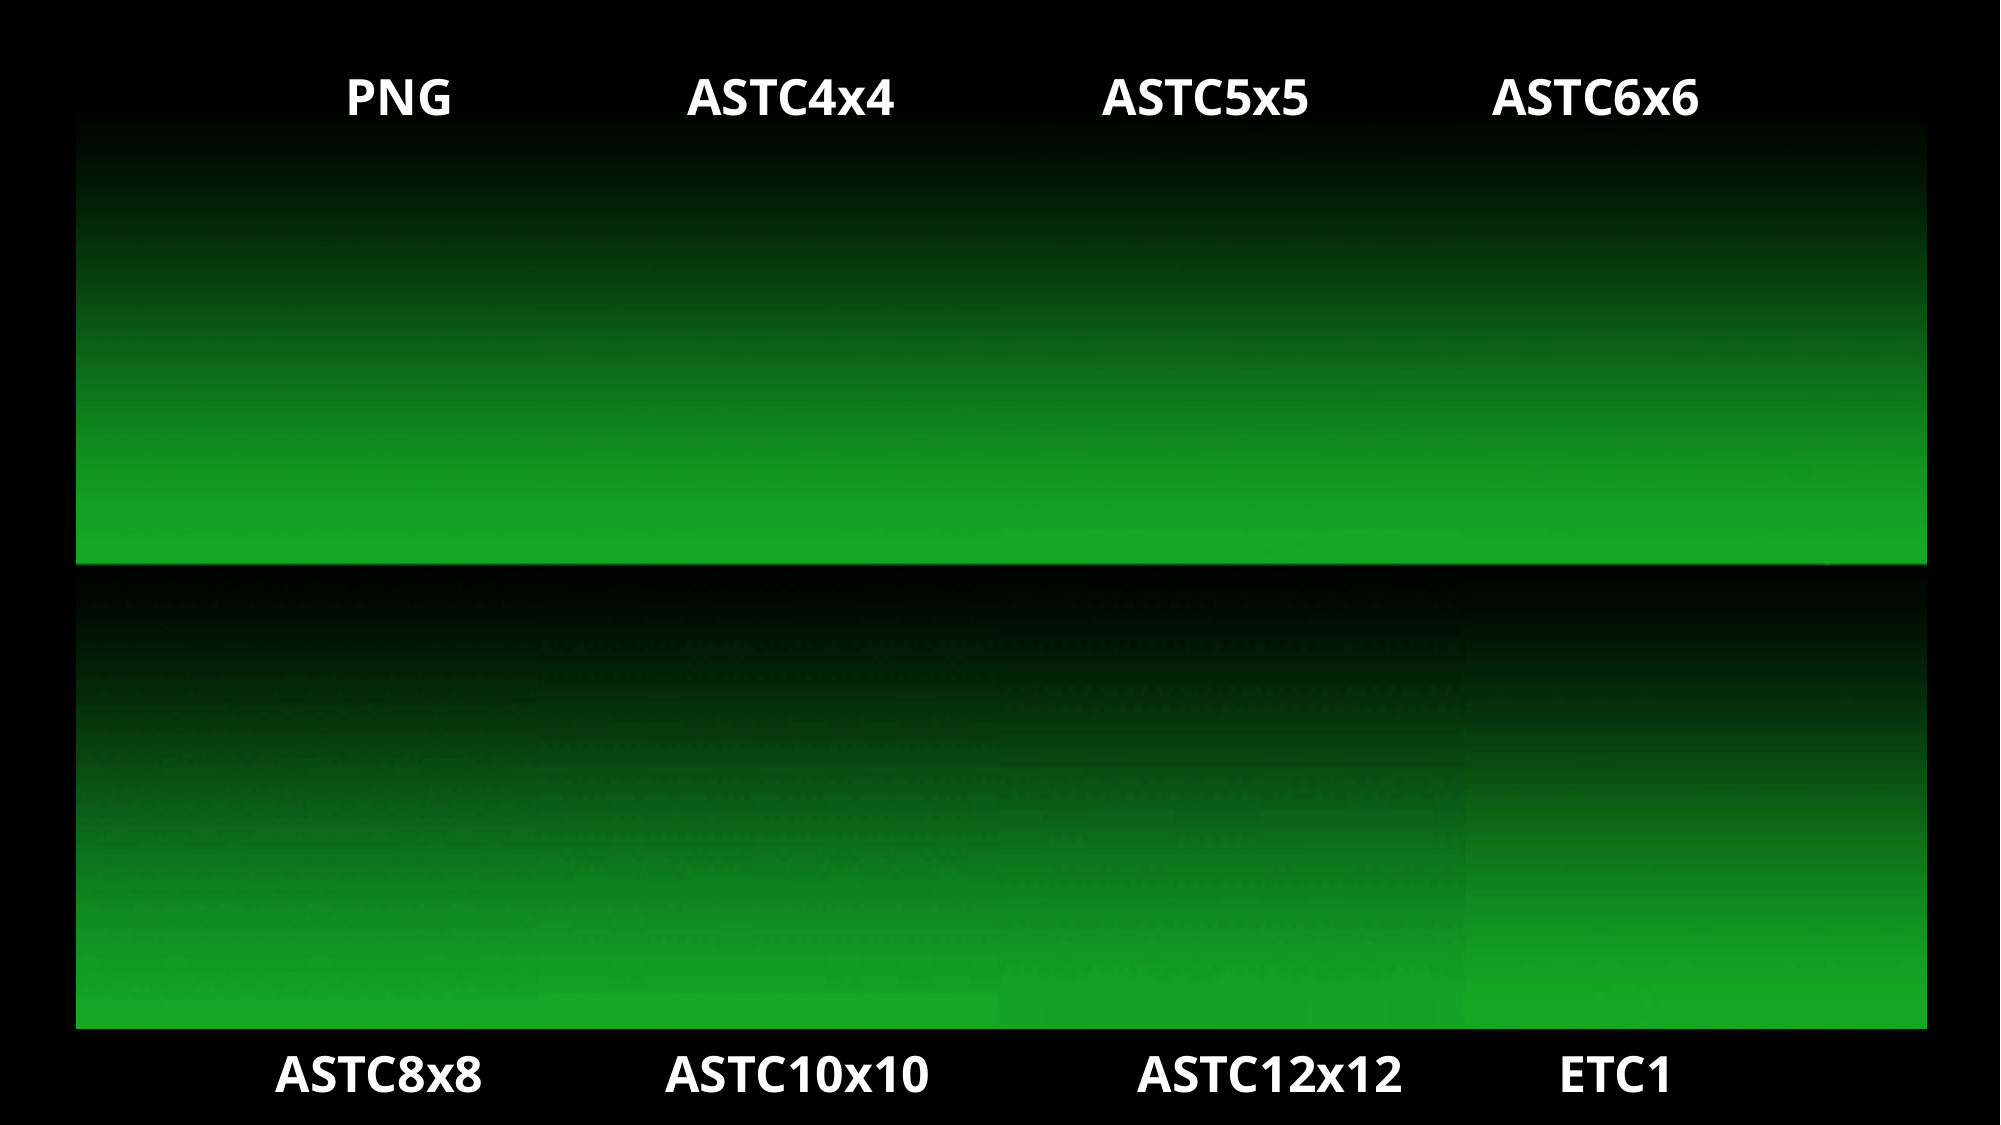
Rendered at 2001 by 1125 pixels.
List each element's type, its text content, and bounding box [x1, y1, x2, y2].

picture [76, 103, 1928, 1030]
text_box PNG ASTC4x4 ASTC5x5 ASTC6x6 [92, 58, 1927, 103]
text_box ASTC8x8 ASTC10x10 ASTC12x12 ETC1 [84, 1035, 1919, 1110]
